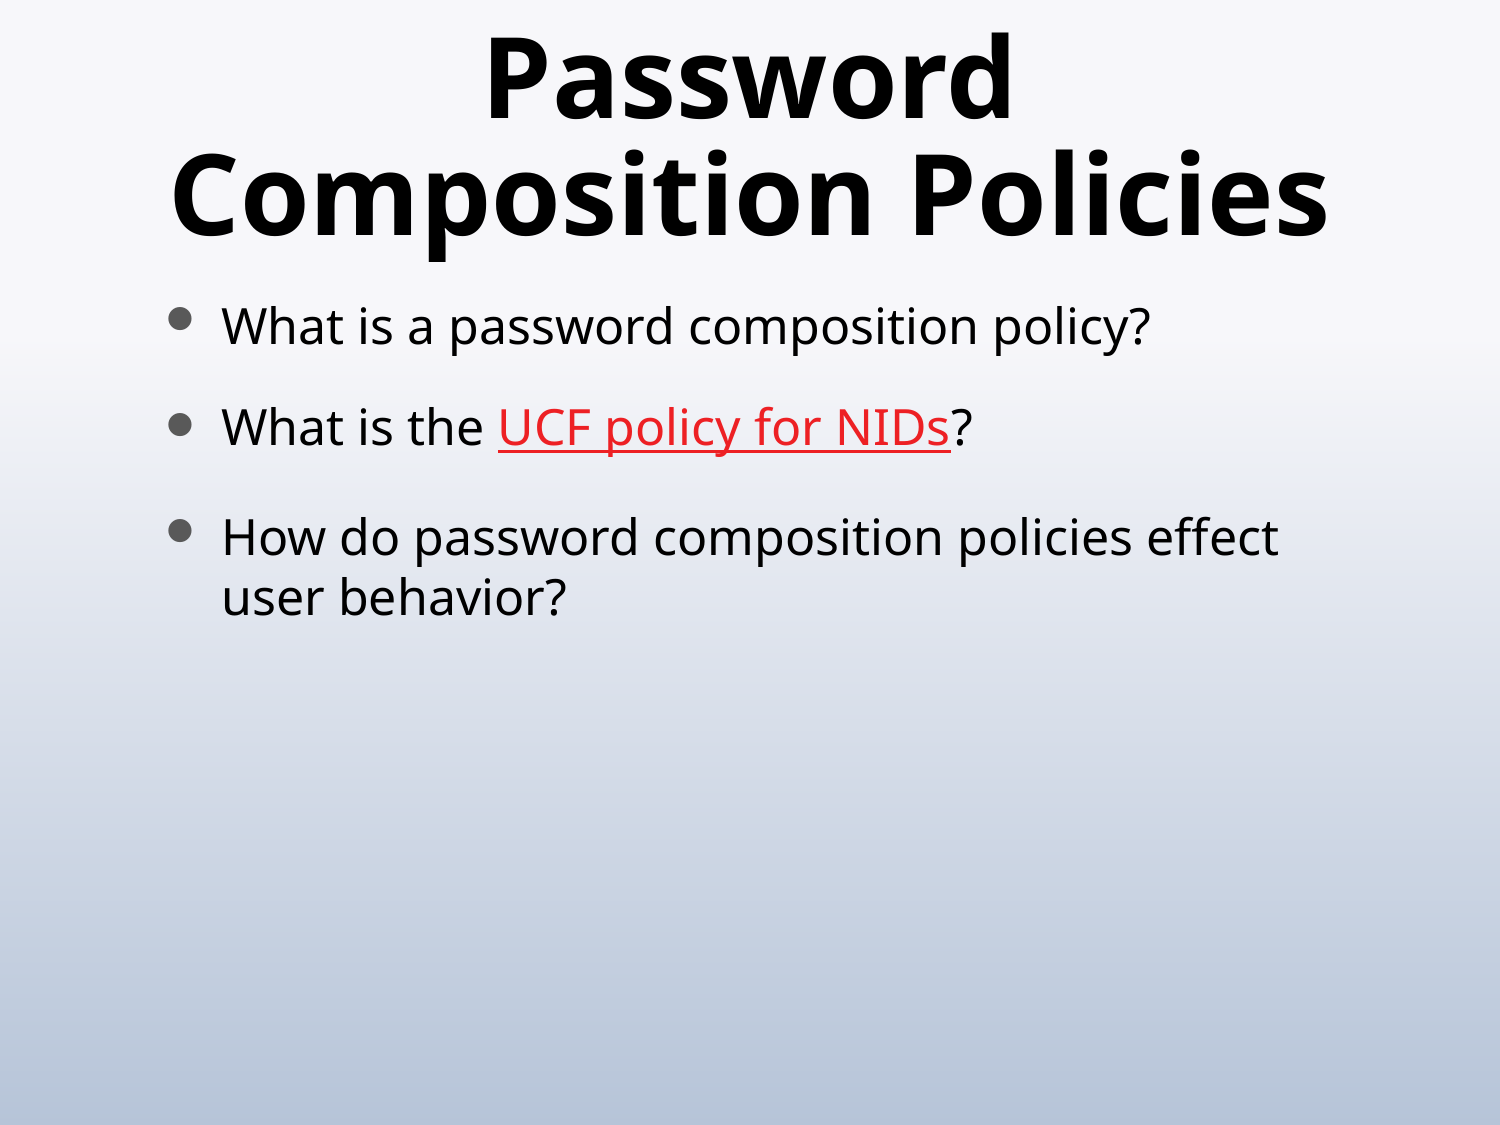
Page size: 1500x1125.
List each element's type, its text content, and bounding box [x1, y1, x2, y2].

title Password Composition Policies [150, 37, 1350, 245]
list What is a password composition policy? What is the UCF policy for NIDs? How do password composition policies effect user behavior? [150, 286, 1350, 993]
